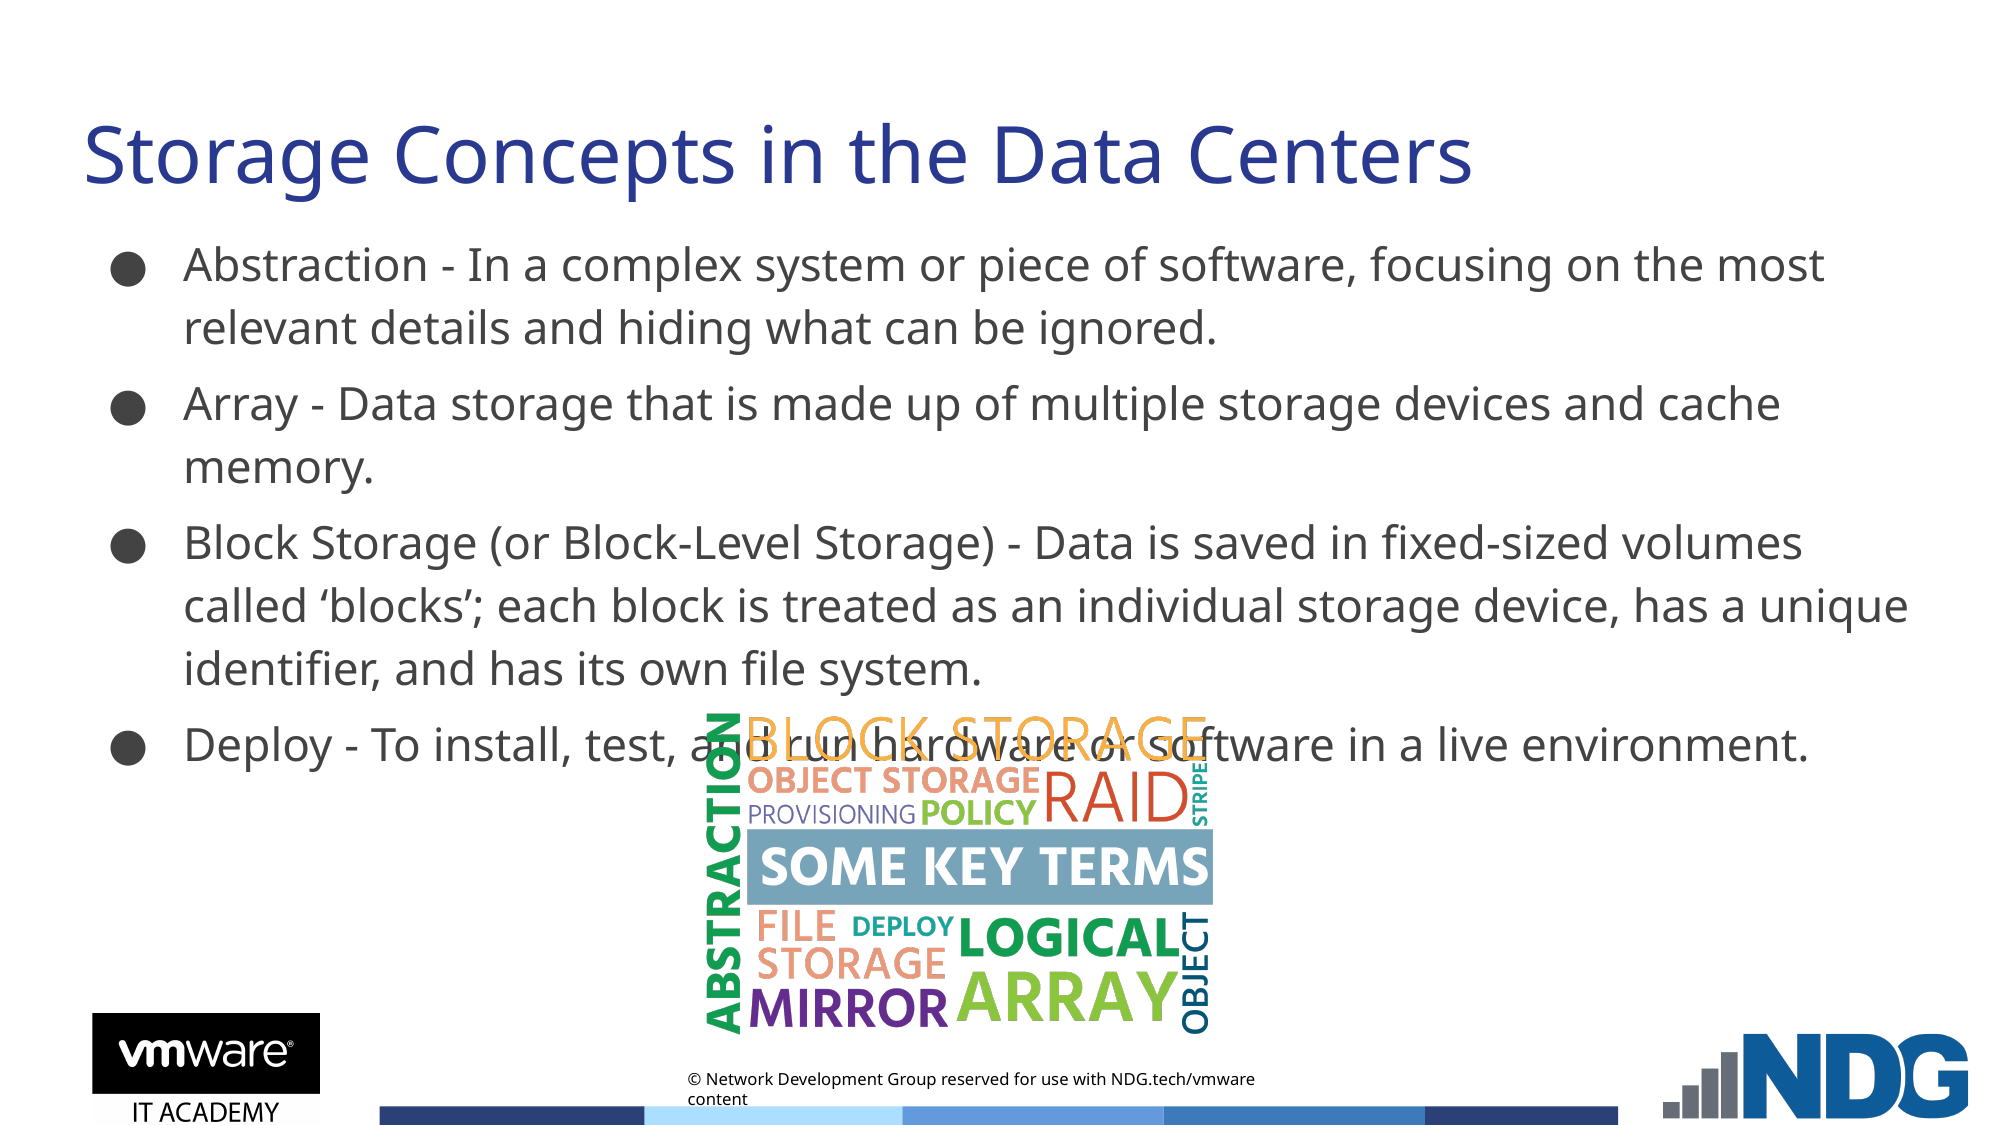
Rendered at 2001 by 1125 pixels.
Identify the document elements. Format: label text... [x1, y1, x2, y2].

picture [1648, 1026, 1984, 1125]
title Storage Concepts in the Data Centers [68, 89, 1932, 212]
picture [92, 1013, 320, 1125]
list Abstraction - In a complex system or piece of software, focusing on the most relevant details and hiding what can be ignored. Array - Data storage that is made up of multiple storage devices and cache memory. Block Storage (or Block-Level Storage) - Data is saved in fixed-sized volumes called ‘blocks’; each block is treated as an individual storage device, has a unique identifier, and has its own file system. Deploy - To install, test, and run hardware or software in a live environment. [68, 212, 1932, 944]
picture [699, 710, 1214, 1036]
